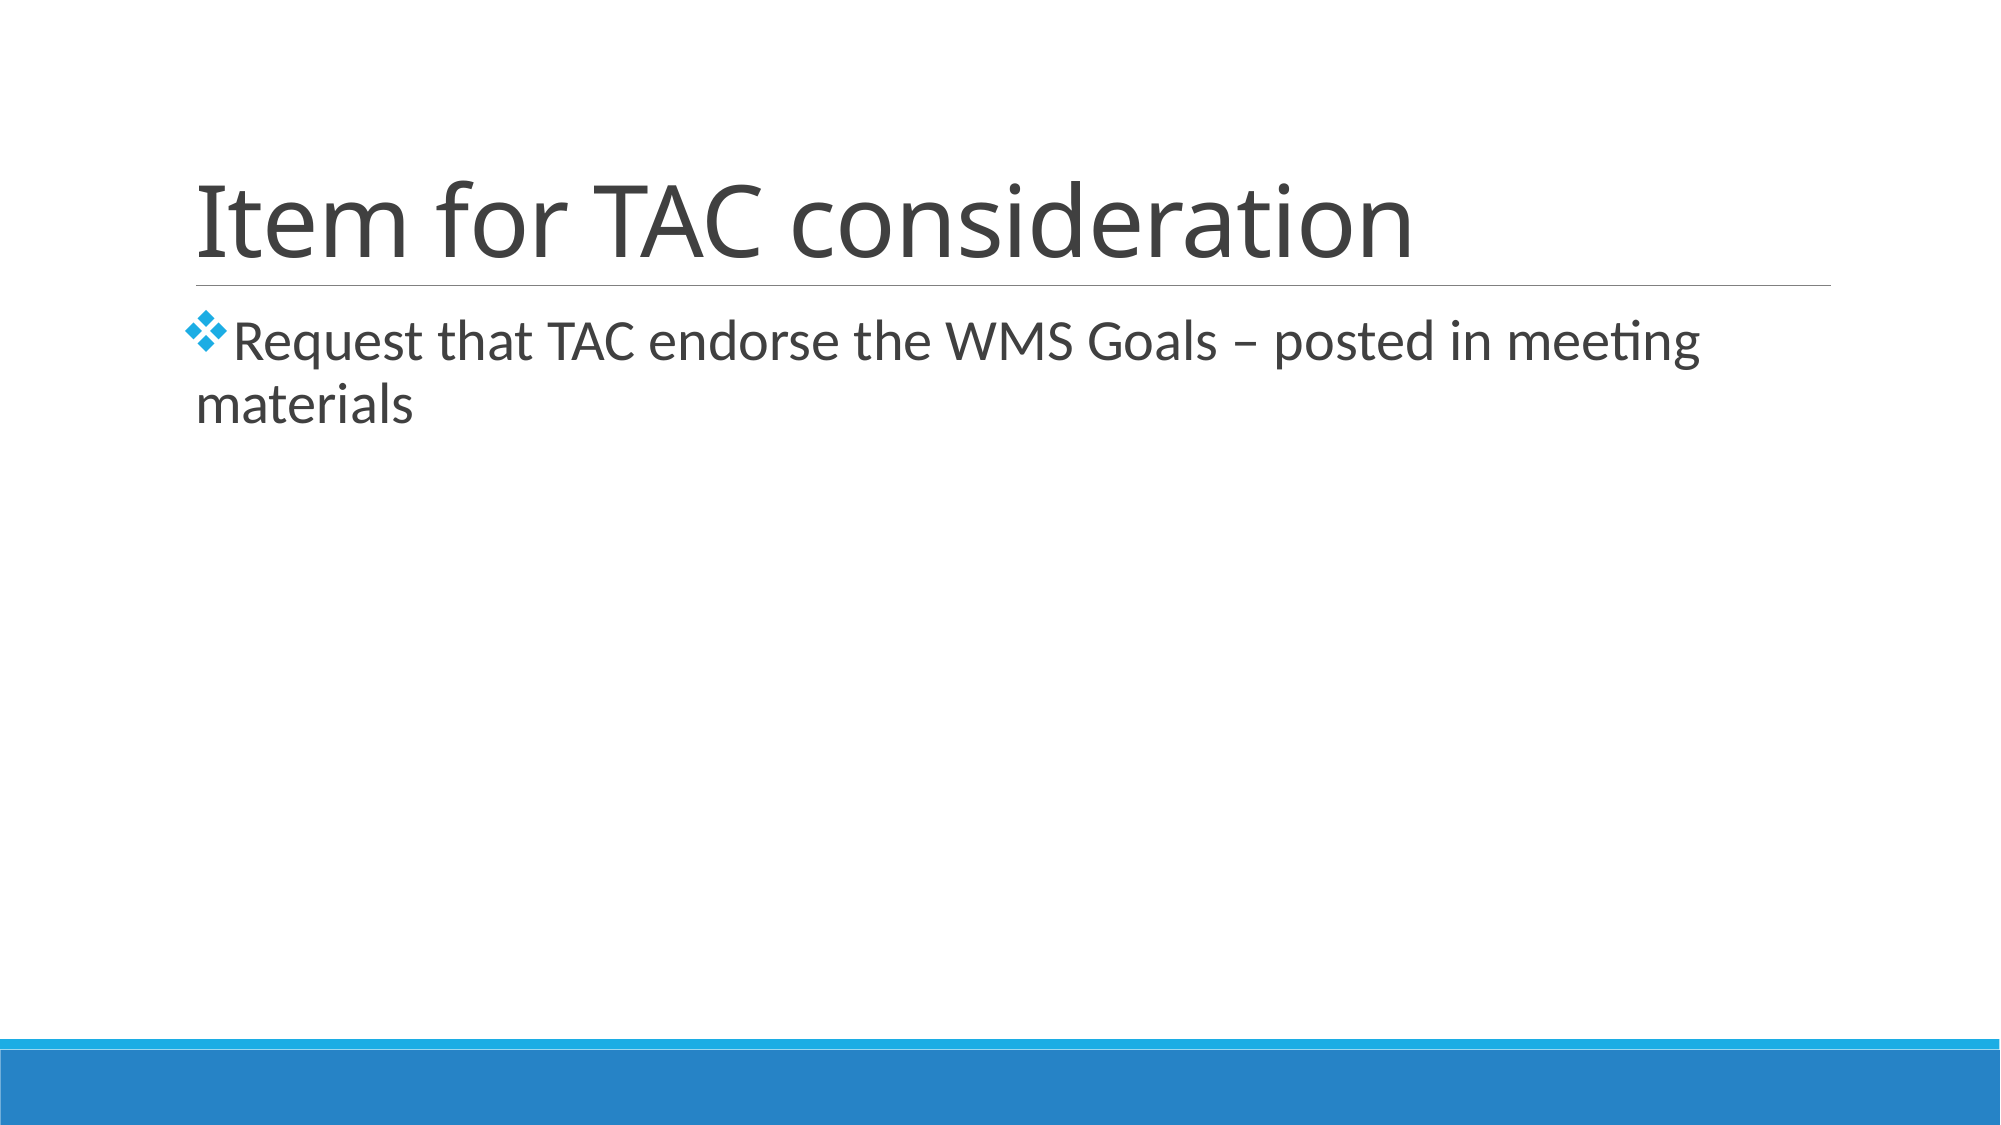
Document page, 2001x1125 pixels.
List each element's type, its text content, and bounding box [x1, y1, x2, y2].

title Item for TAC consideration [180, 47, 1830, 285]
list Request that TAC endorse the WMS Goals – posted in meeting materials [180, 302, 1830, 963]
